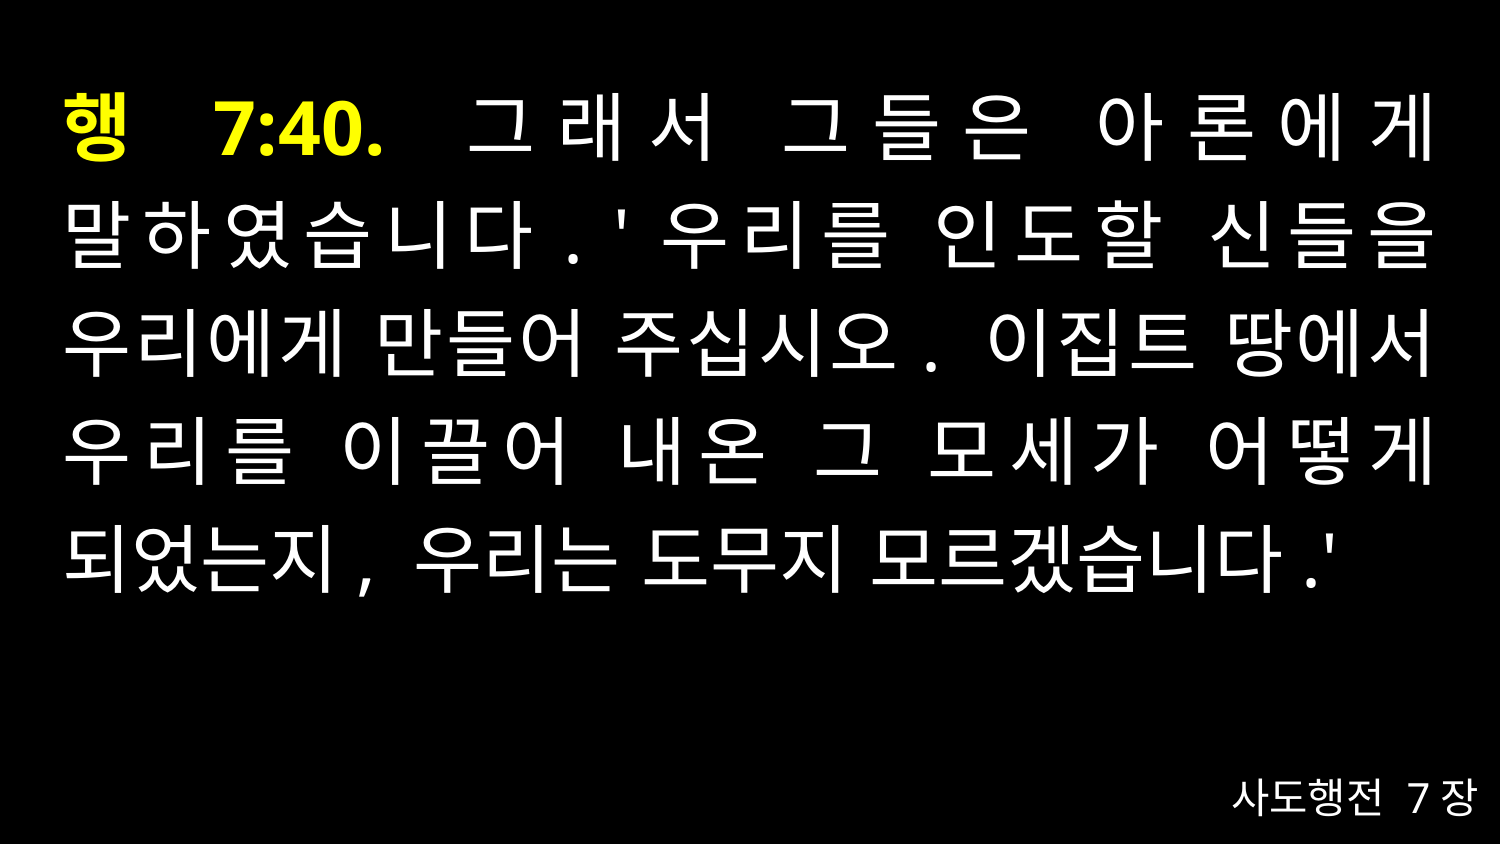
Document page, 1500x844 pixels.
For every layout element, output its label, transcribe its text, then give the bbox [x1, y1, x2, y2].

subtitle 사도행전 7장 [916, 770, 1500, 844]
title 행 7:40. 그래서 그들은 아론에게 말하였습니다. '우리를 인도할 신들을 우리에게 만들어 주십시오. 이집트 땅에서 우리를 이끌어 내온 그 모세가 어떻게 되었는지, 우리는 도무지 모르겠습니다.' [0, 0, 1500, 844]
